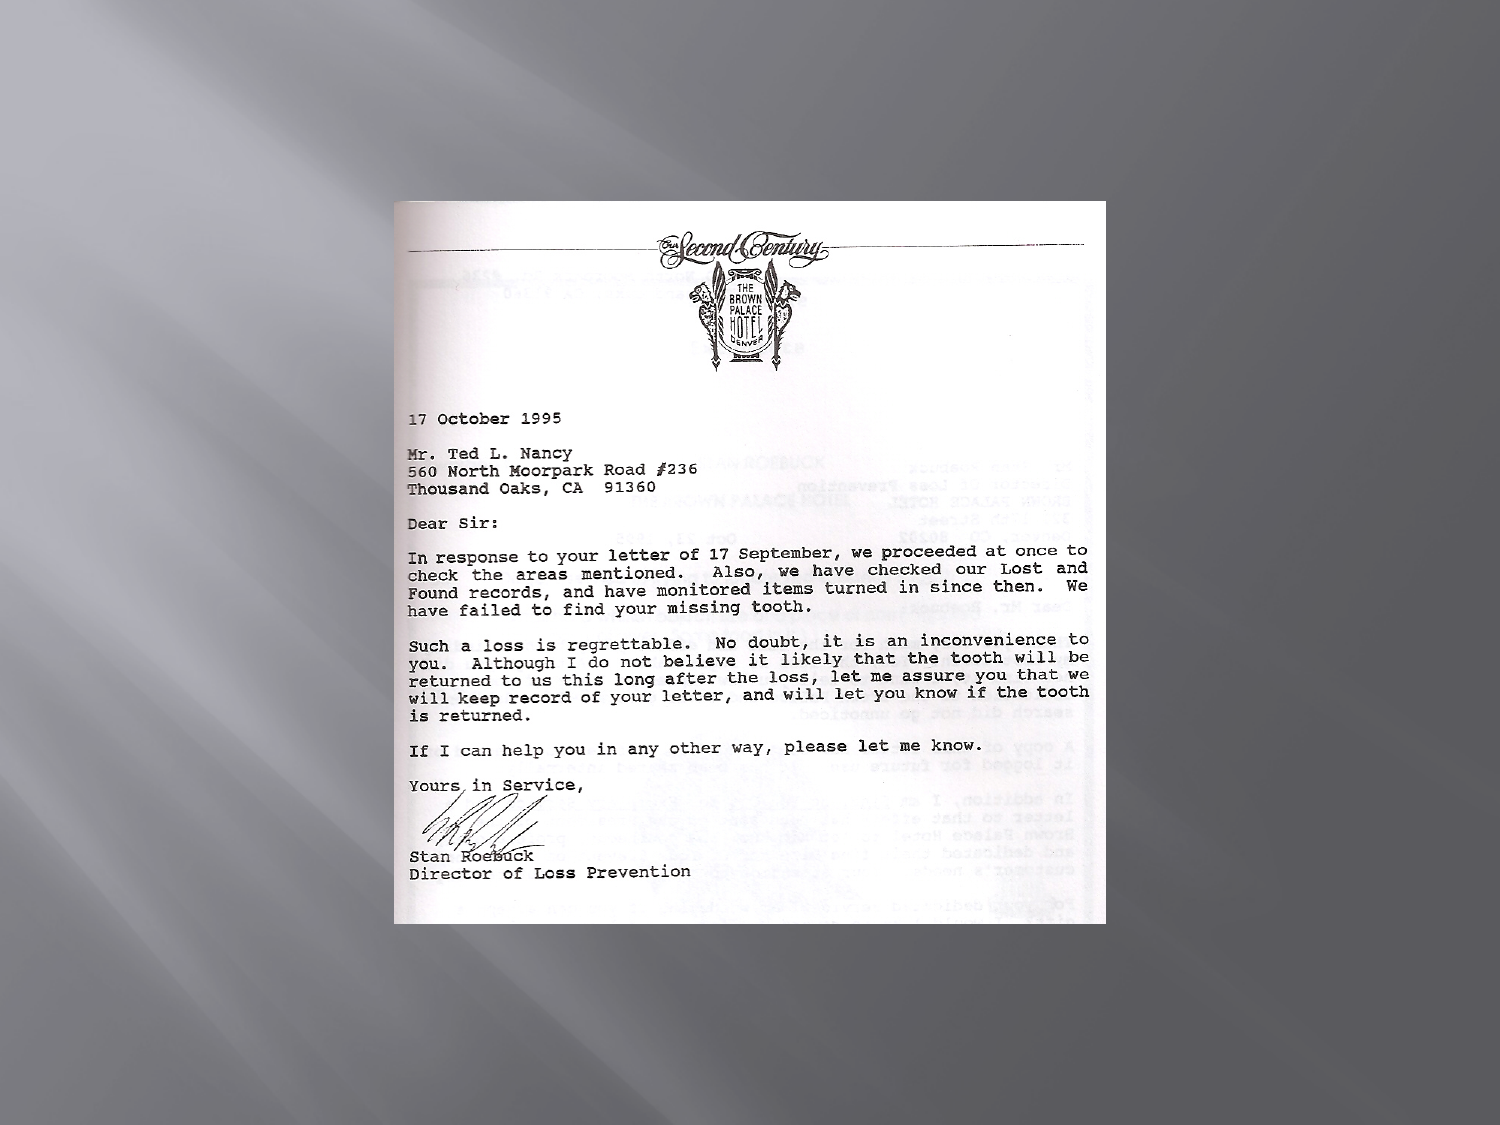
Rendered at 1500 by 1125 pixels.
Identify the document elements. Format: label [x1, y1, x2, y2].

picture [394, 201, 1106, 924]
